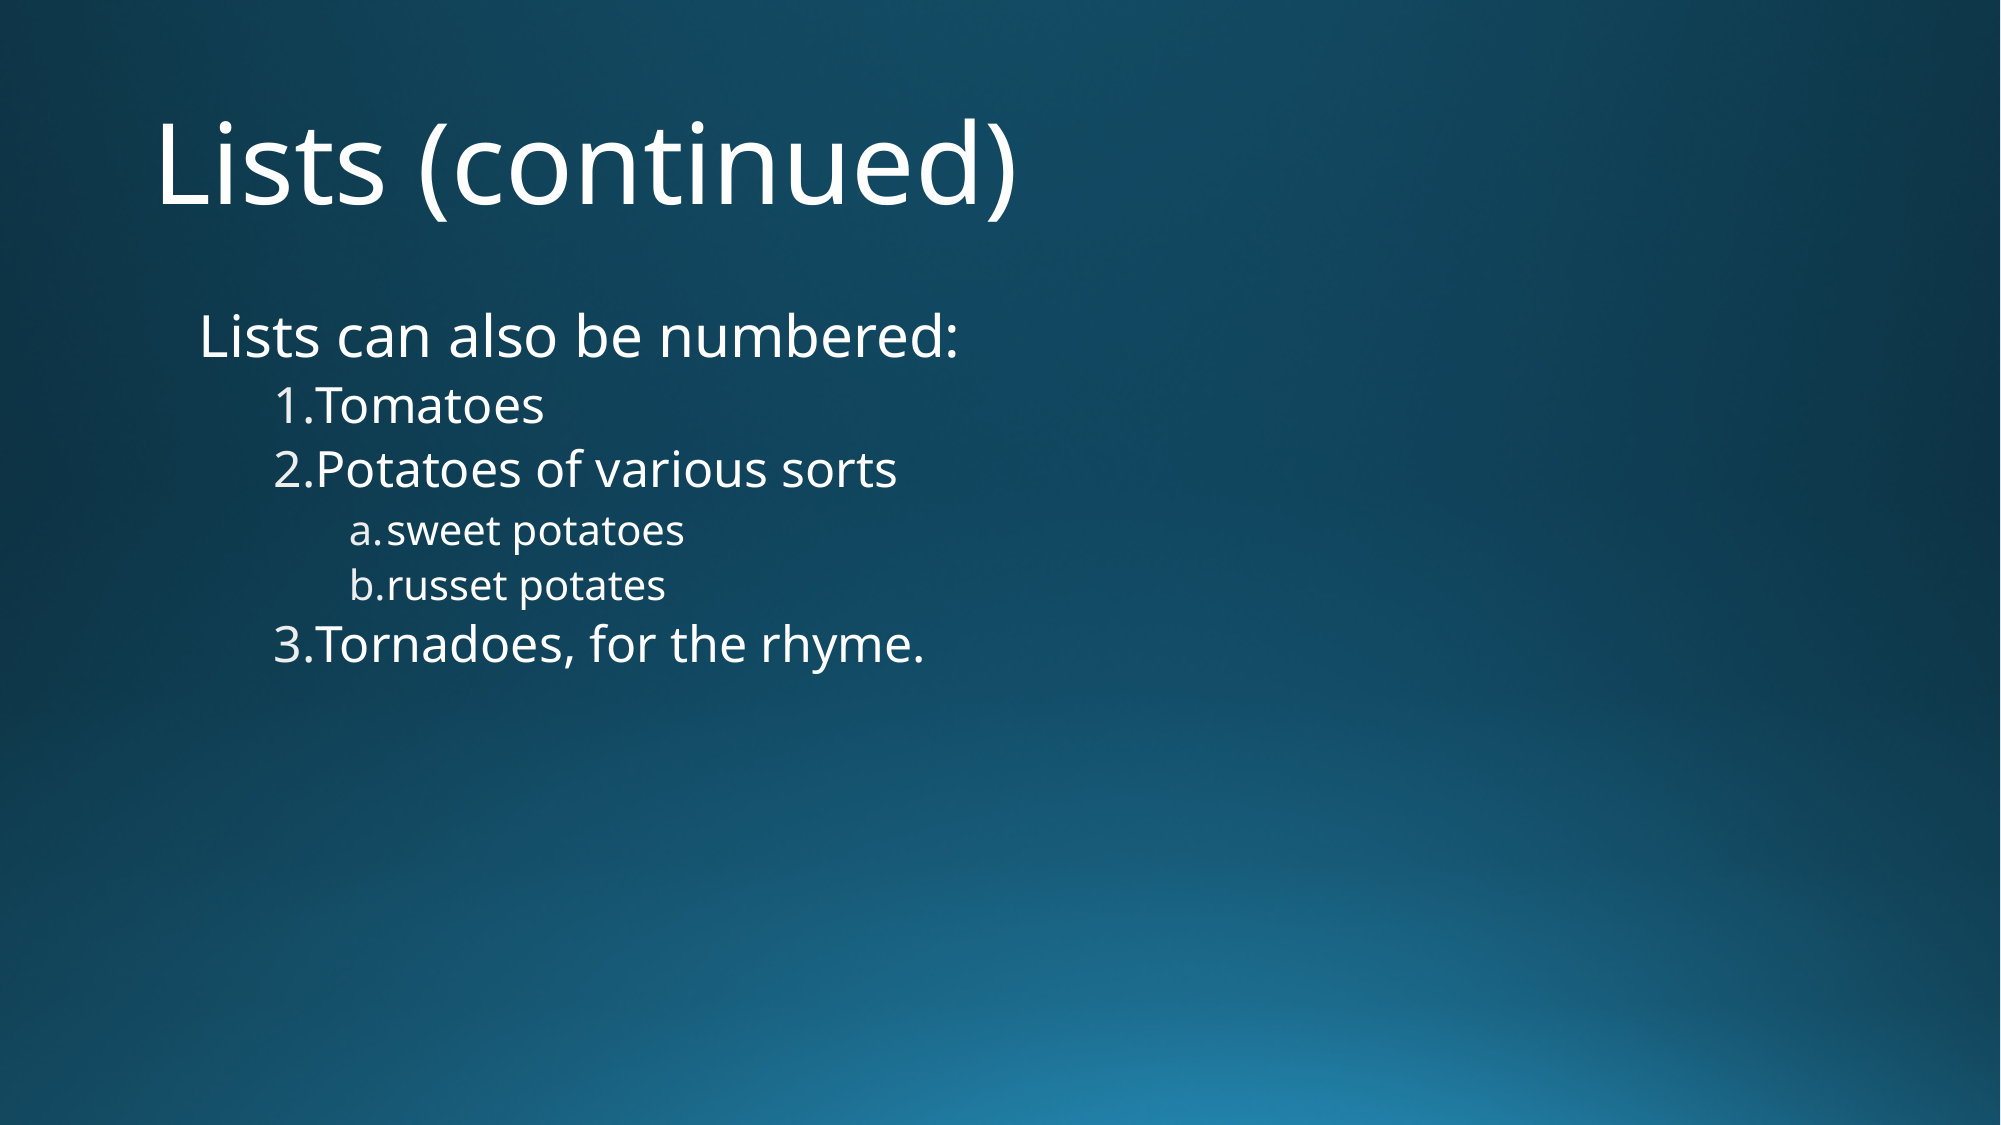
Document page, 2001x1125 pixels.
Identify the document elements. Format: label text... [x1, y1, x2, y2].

list Lists can also be numbered: Tomatoes Potatoes of various sorts sweet potatoes russet potates Tornadoes, for the rhyme. [183, 299, 1863, 1014]
title Lists (continued) [137, 59, 1863, 278]
picture [0, 0, 2001, 1125]
